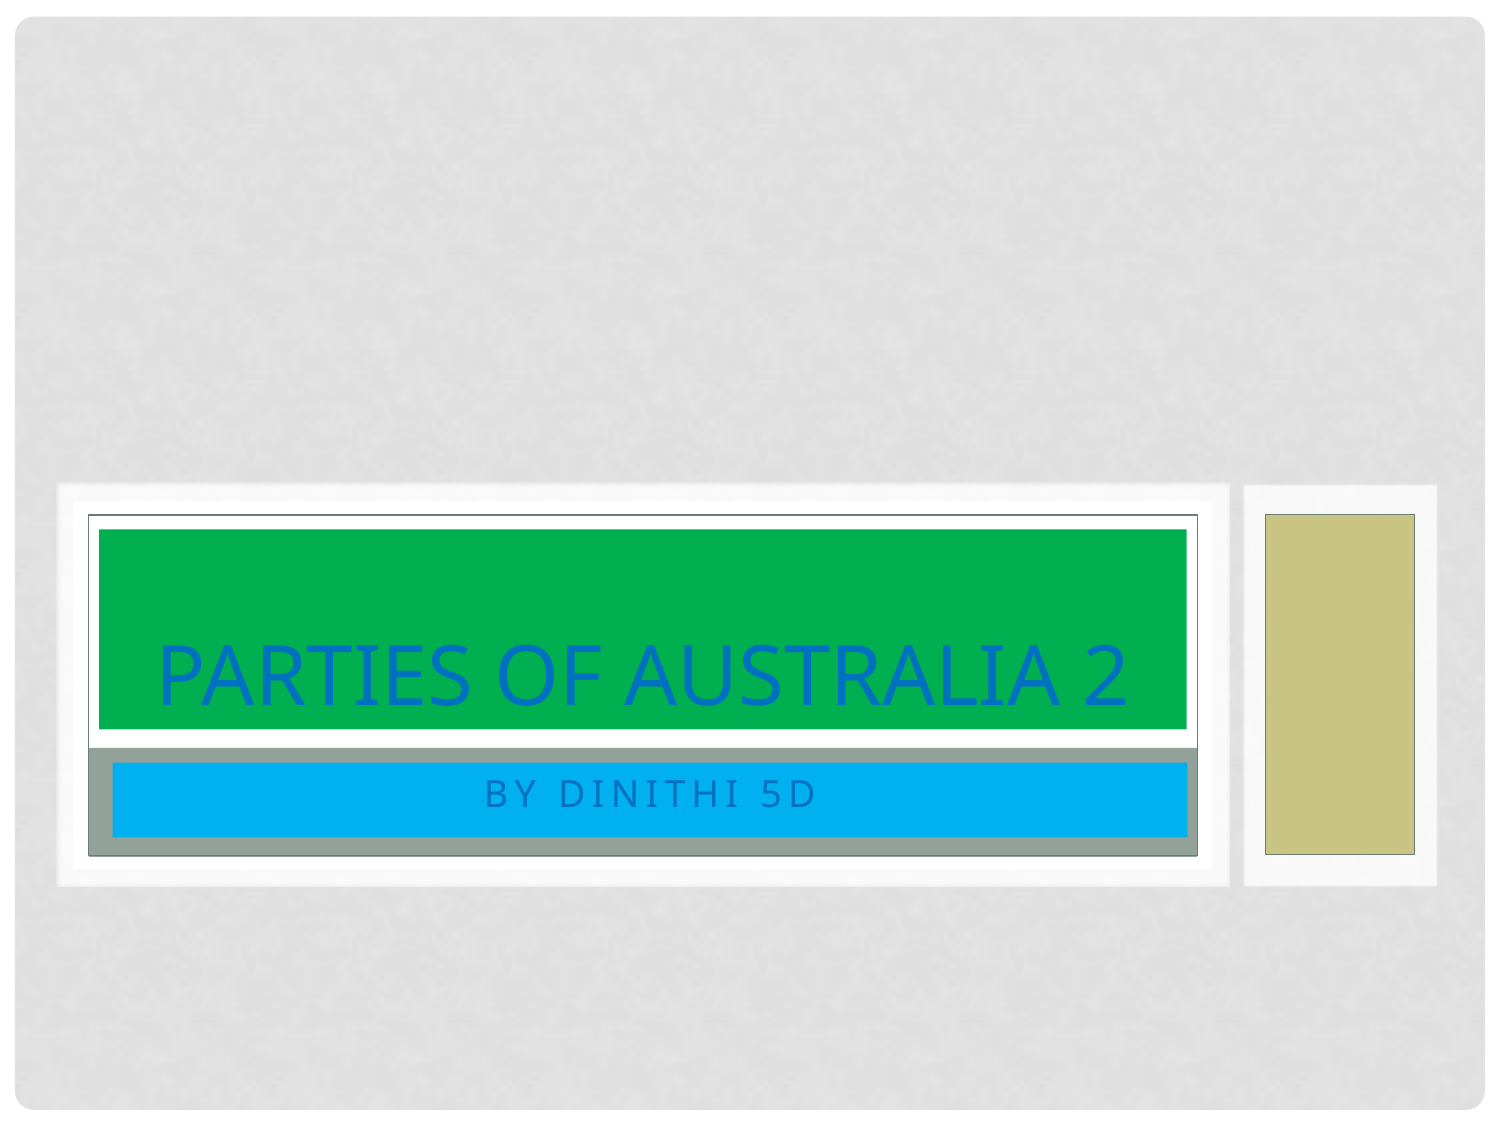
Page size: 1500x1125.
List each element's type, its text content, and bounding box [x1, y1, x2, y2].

title Parties Of Australia 2 [99, 529, 1187, 730]
subtitle By Dinithi 5d [112, 762, 1188, 838]
